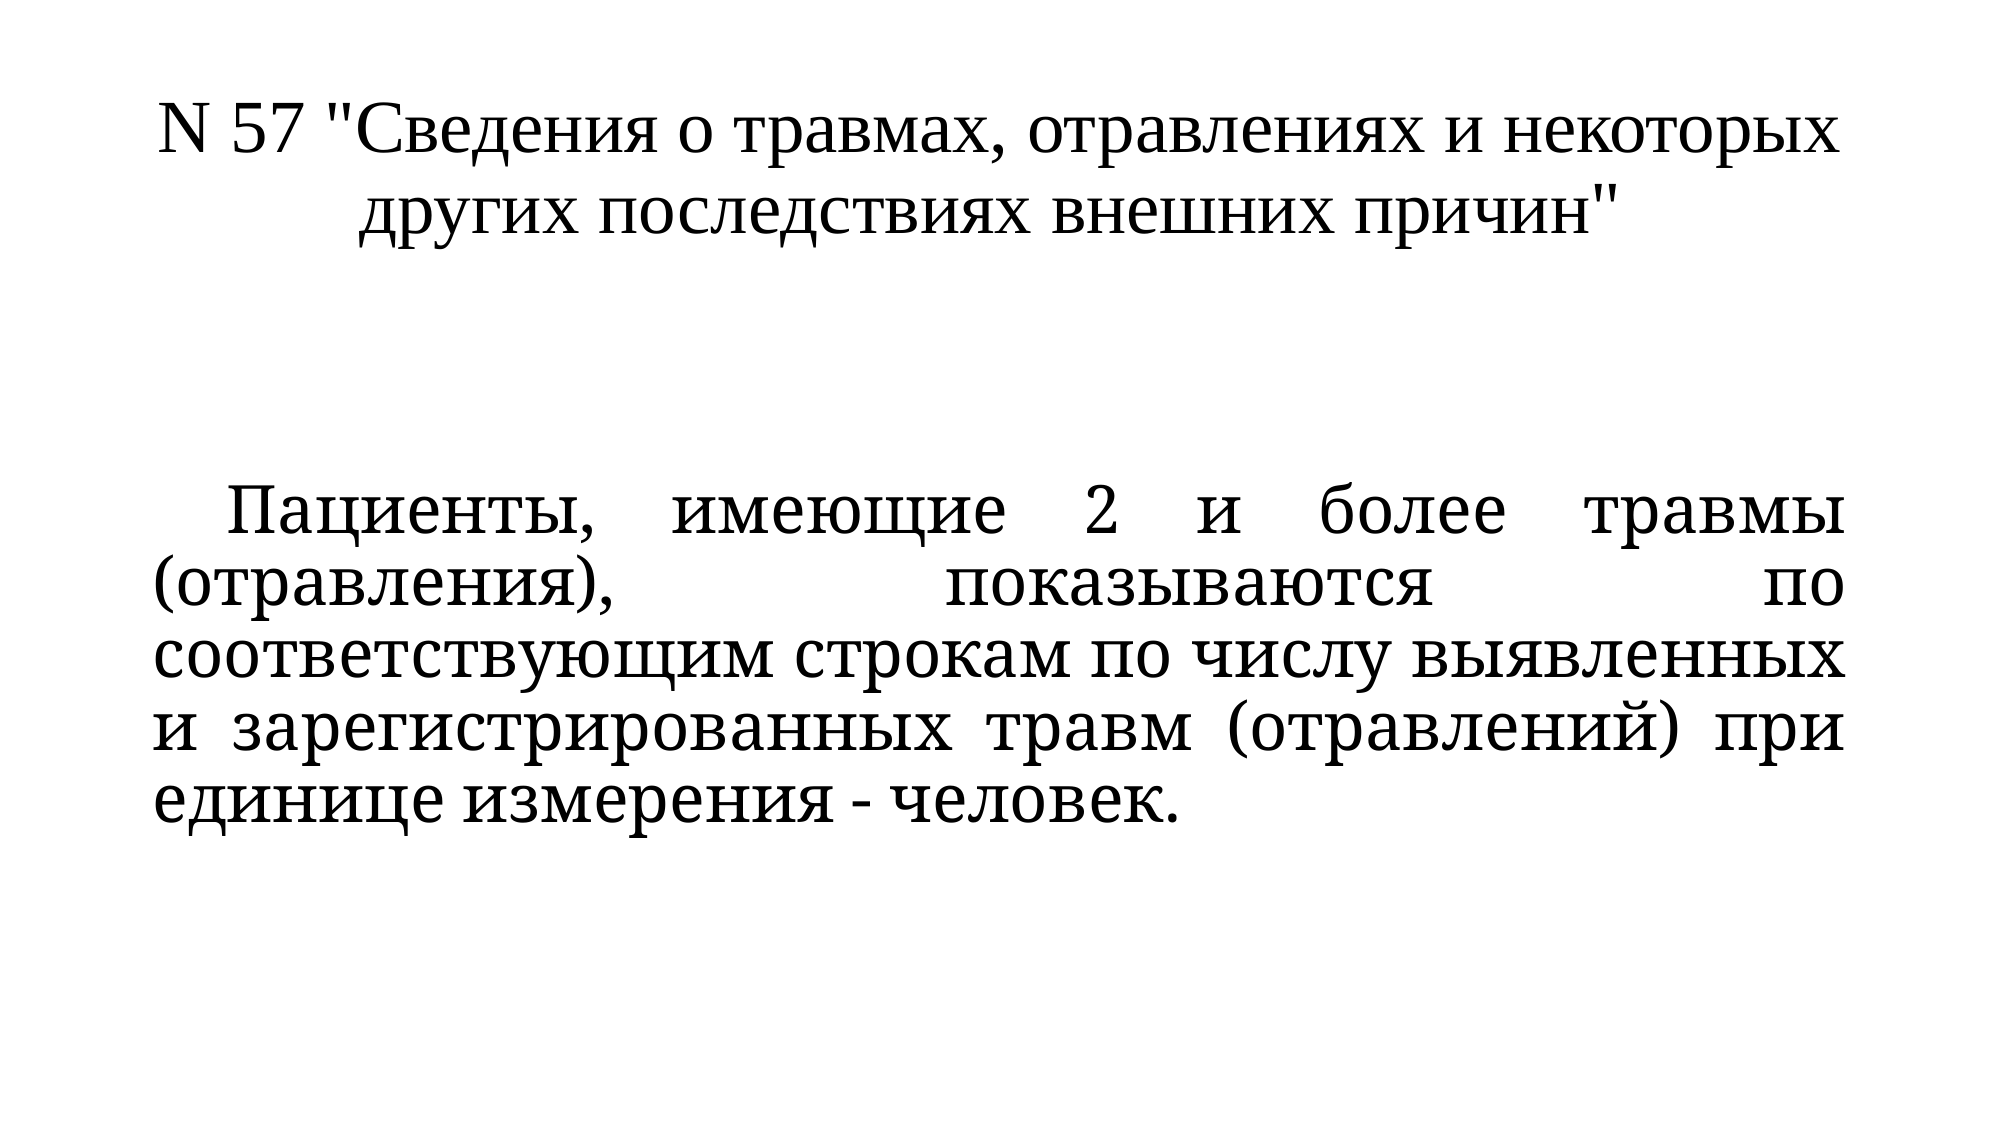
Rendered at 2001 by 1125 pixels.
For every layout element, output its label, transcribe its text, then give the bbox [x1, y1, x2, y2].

title N 57 "Сведения о травмах, отравлениях и некоторых других последствиях внешних причин" [137, 59, 1863, 278]
list Пациенты, имеющие 2 и более травмы (отравления), показываются по соответствующим строкам по числу выявленных и зарегистрированных травм (отравлений) при единице измерения - человек. [137, 299, 1863, 1014]
